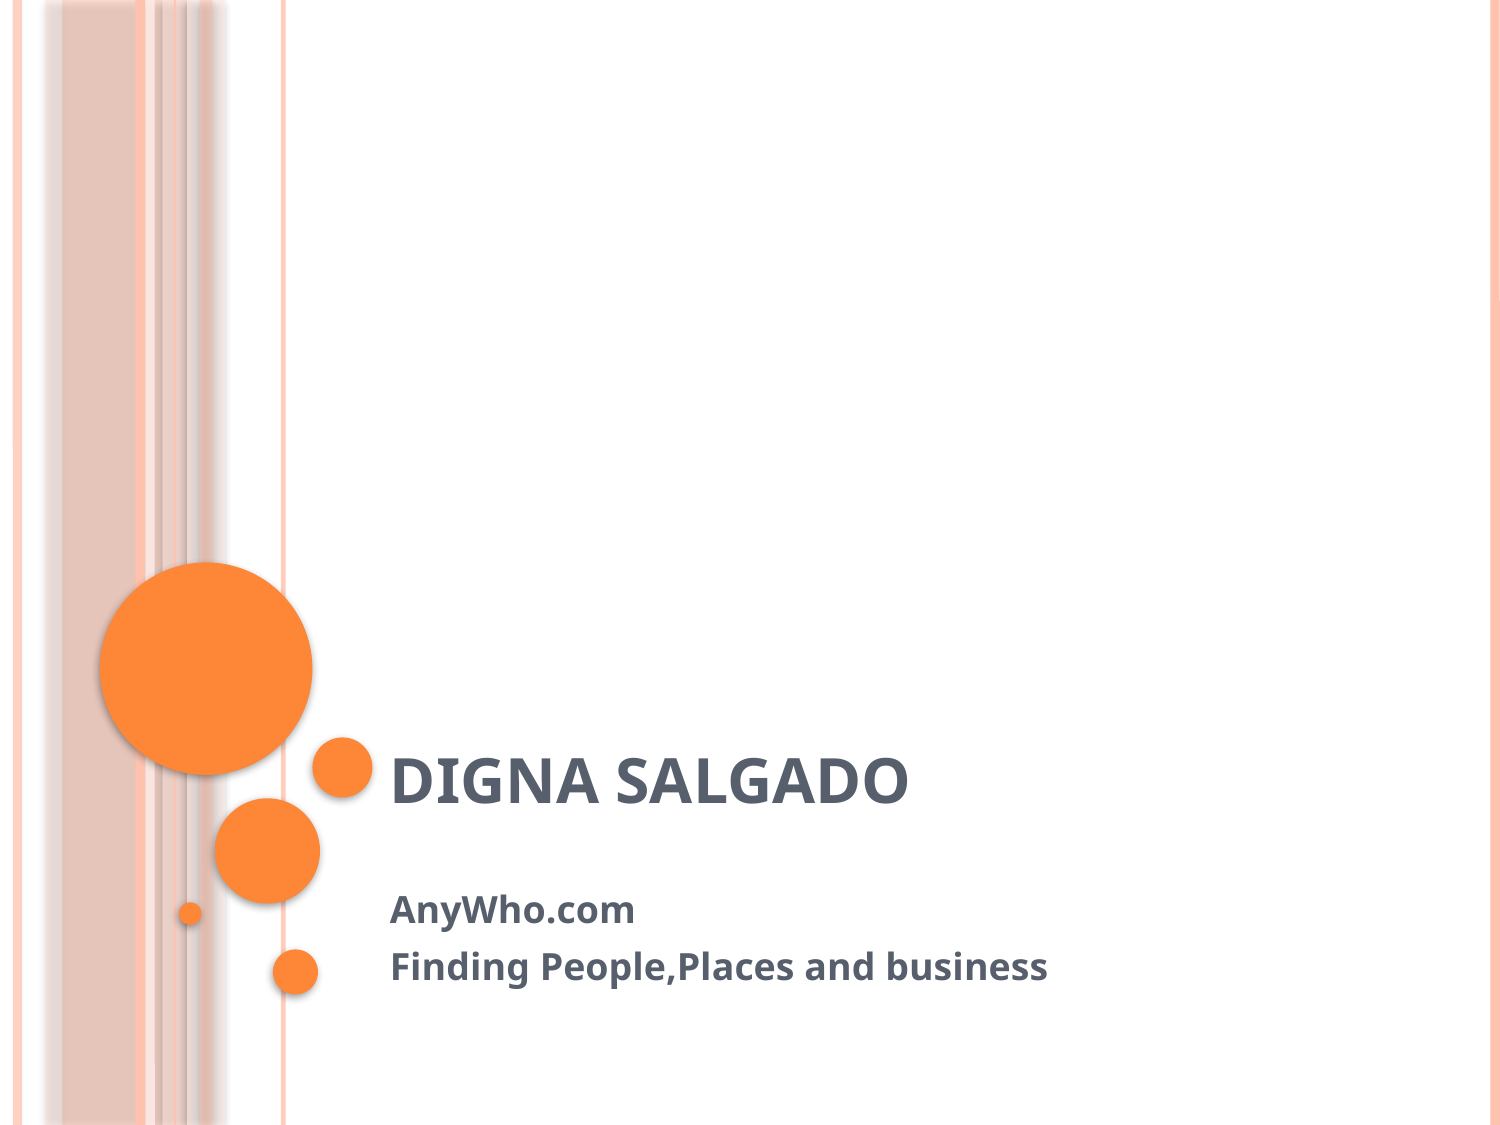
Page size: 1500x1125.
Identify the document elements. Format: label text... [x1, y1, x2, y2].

title Digna Salgado [375, 512, 1388, 820]
subtitle AnyWho.com Finding People,Places and business [375, 820, 1388, 1046]
